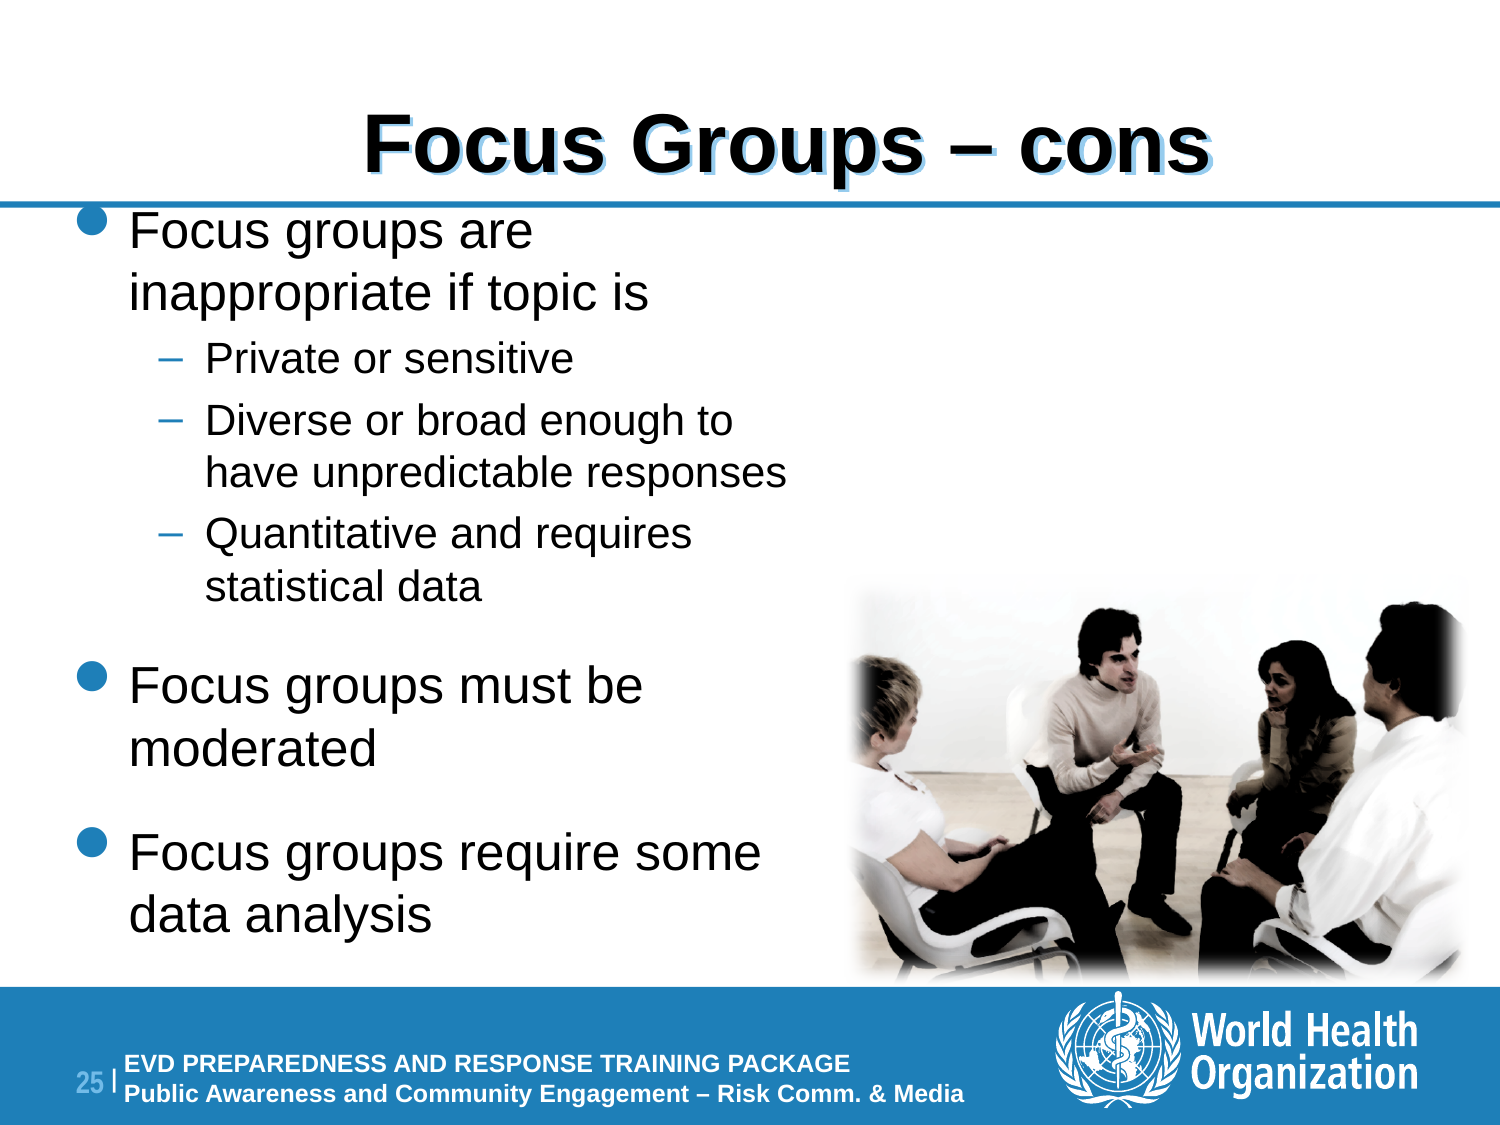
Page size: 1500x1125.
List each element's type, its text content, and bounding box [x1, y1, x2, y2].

title Focus Groups – cons [75, 45, 1500, 233]
list Focus groups are inappropriate if topic is Private or sensitive Diverse or broad enough to have unpredictable responses Quantitative and requires statistical data Focus groups must be moderated Focus groups require some data analysis [72, 196, 821, 953]
picture [844, 573, 1470, 986]
